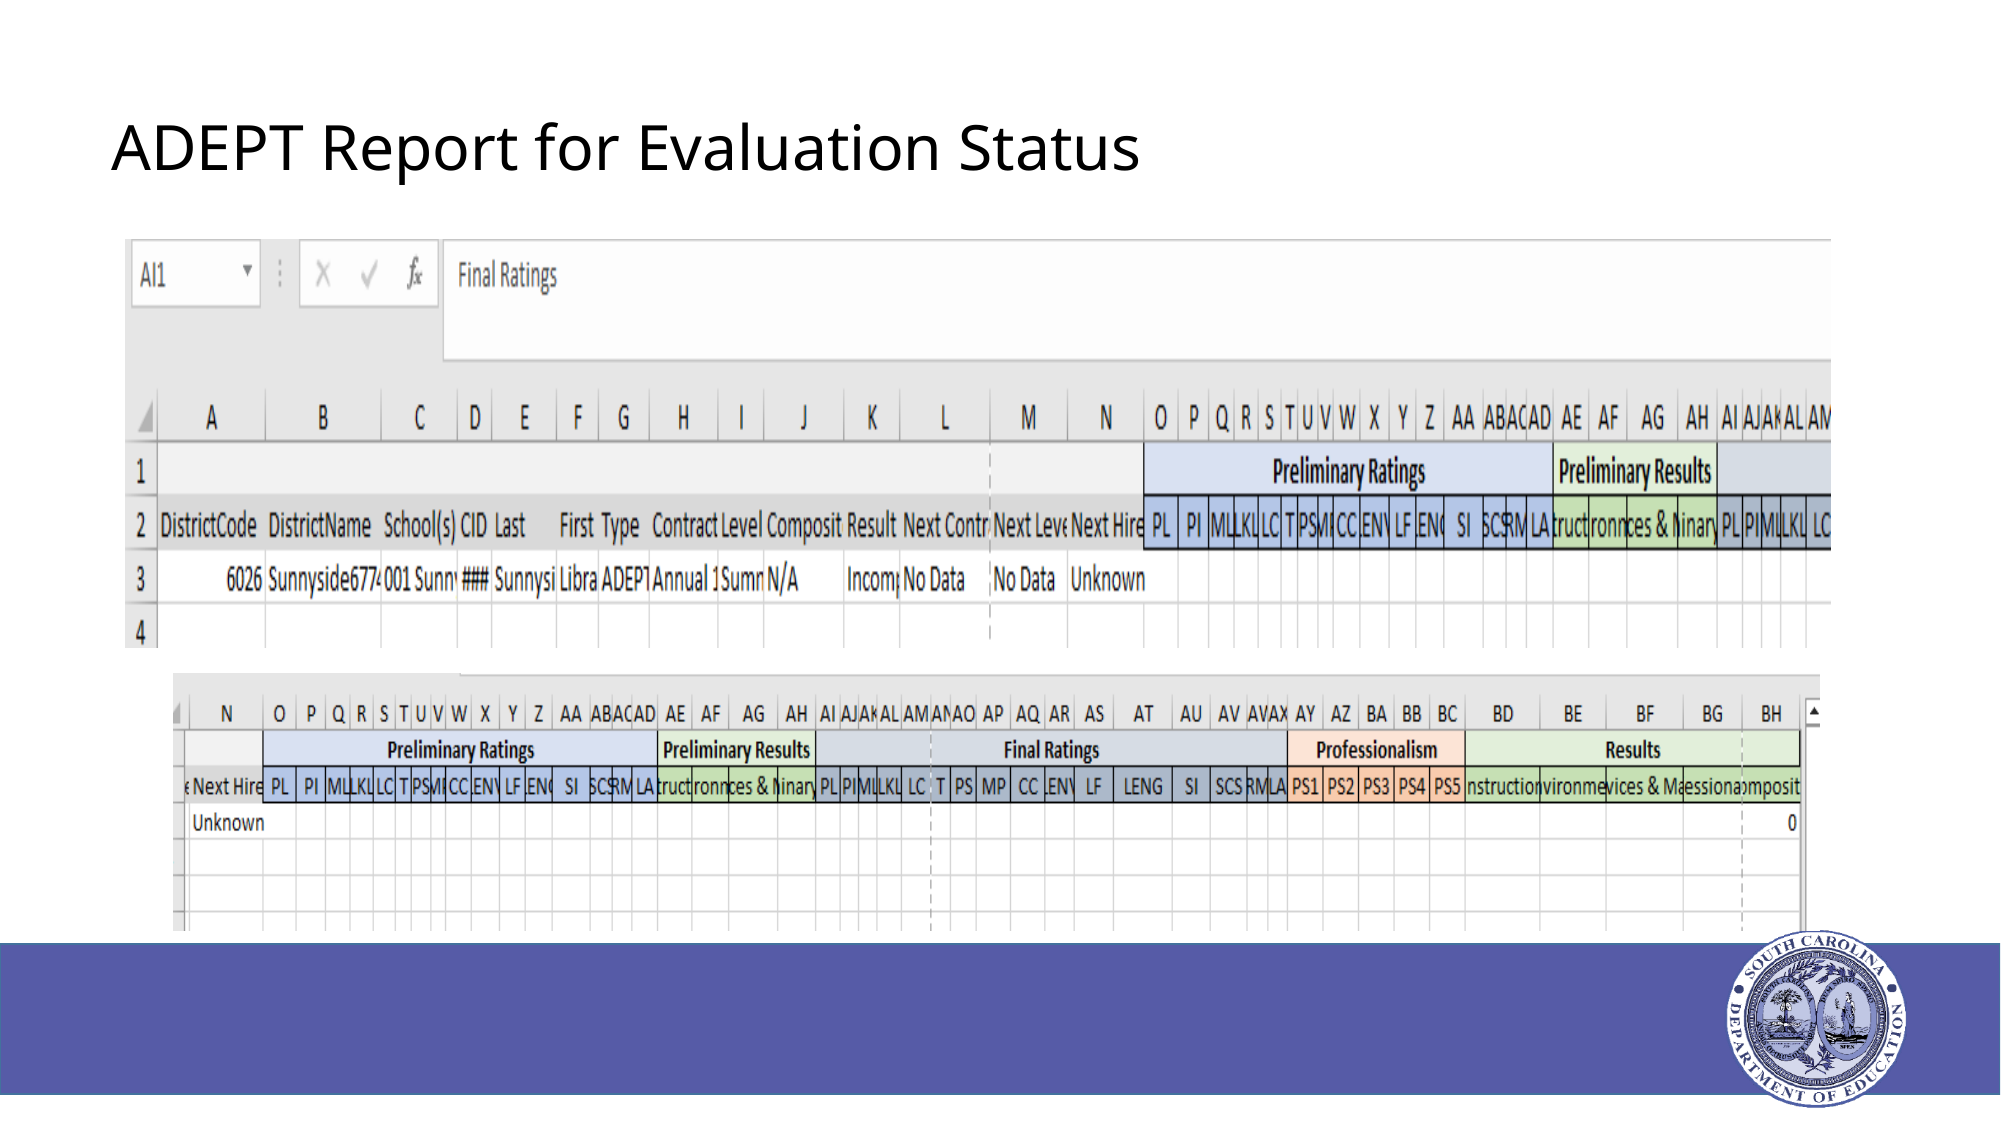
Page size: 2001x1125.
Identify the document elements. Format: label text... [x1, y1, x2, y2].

title ADEPT Report for Evaluation Status [96, 59, 1897, 240]
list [125, 239, 1831, 648]
picture [172, 673, 1907, 1109]
